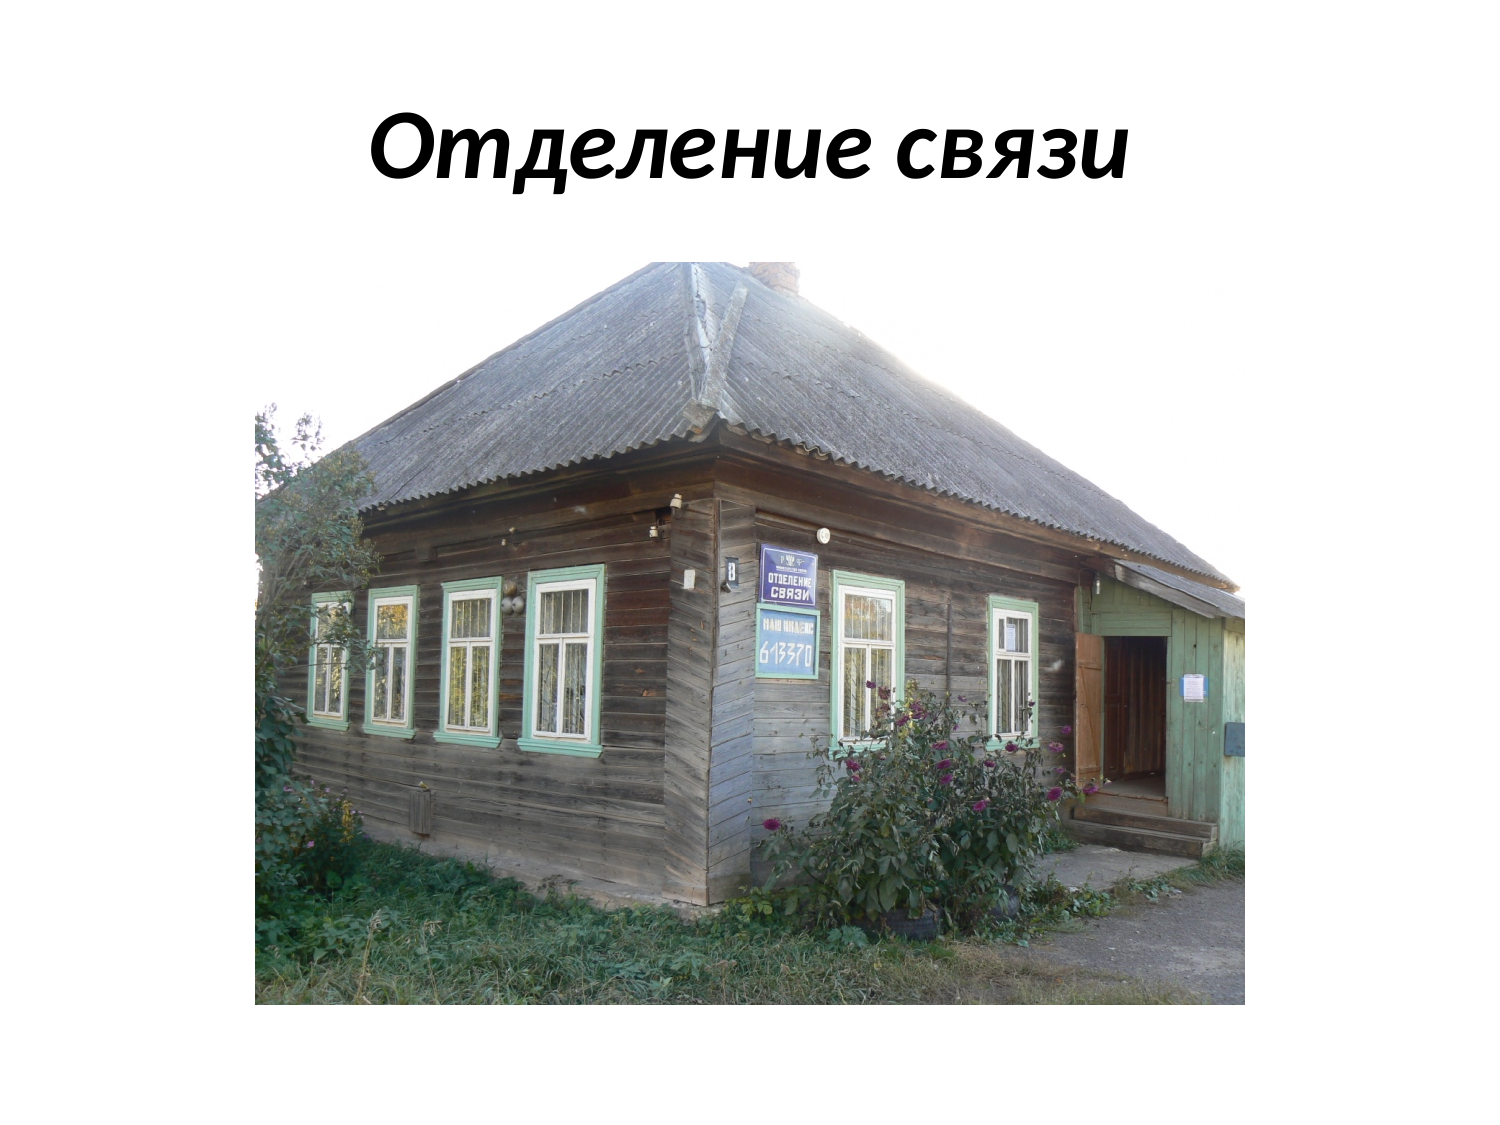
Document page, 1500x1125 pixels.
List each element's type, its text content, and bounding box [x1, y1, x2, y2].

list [254, 262, 1246, 1006]
title Отделение связи [75, 45, 1425, 233]
